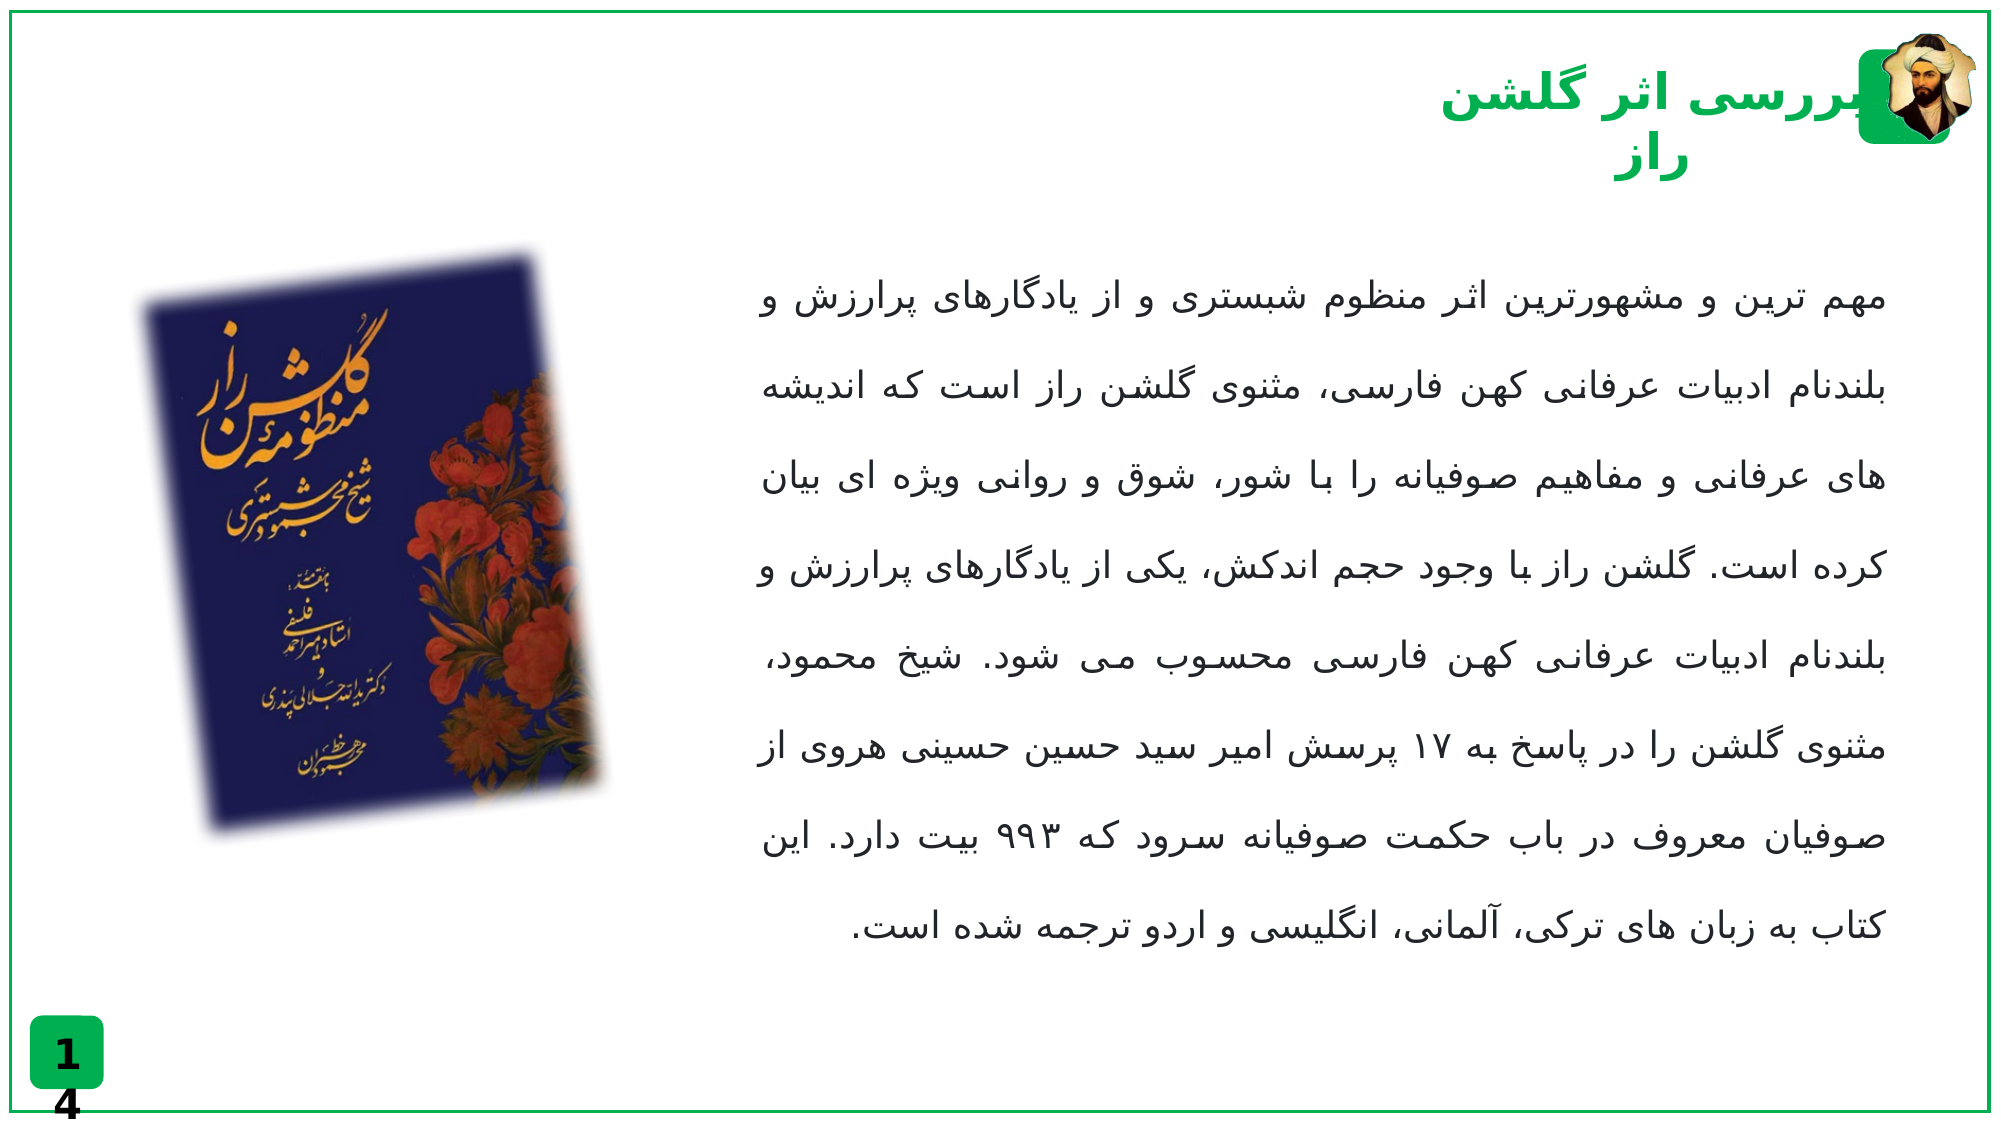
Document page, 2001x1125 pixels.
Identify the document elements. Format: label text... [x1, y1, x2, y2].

text_box بررسی اثر گلشن راز [1405, 51, 1902, 187]
text_box 14 [30, 1020, 106, 1125]
text_box مهم ترین و مشهورترین اثر منظوم شبستری و از یادگارهای پرارزش و بلندنام ادبیات عرفانی کهن فارسی، مثنوی گلشن راز است که اندیشه های عرفانی و مفاهیم صوفیانه را با شور، شوق و روانی ویژه ای بیان کرده است. گلشن راز با وجود حجم اندکش، یکی از یادگارهای پرارزش و بلندنام ادبیات عرفانی کهن فارسی محسوب می شود. شیخ محمود، مثنوی گلشن را در پاسخ به ۱۷ پرسش امیر سید حسین حسینی هروی از صوفیان معروف در باب حکمت صوفیانه سرود که ۹۹۳ بیت دارد. این کتاب به زبان های ترکی، آلمانی، انگلیسی و اردو ترجمه شده است. [742, 218, 1902, 954]
picture [59, 179, 691, 907]
picture [1876, 23, 1989, 158]
